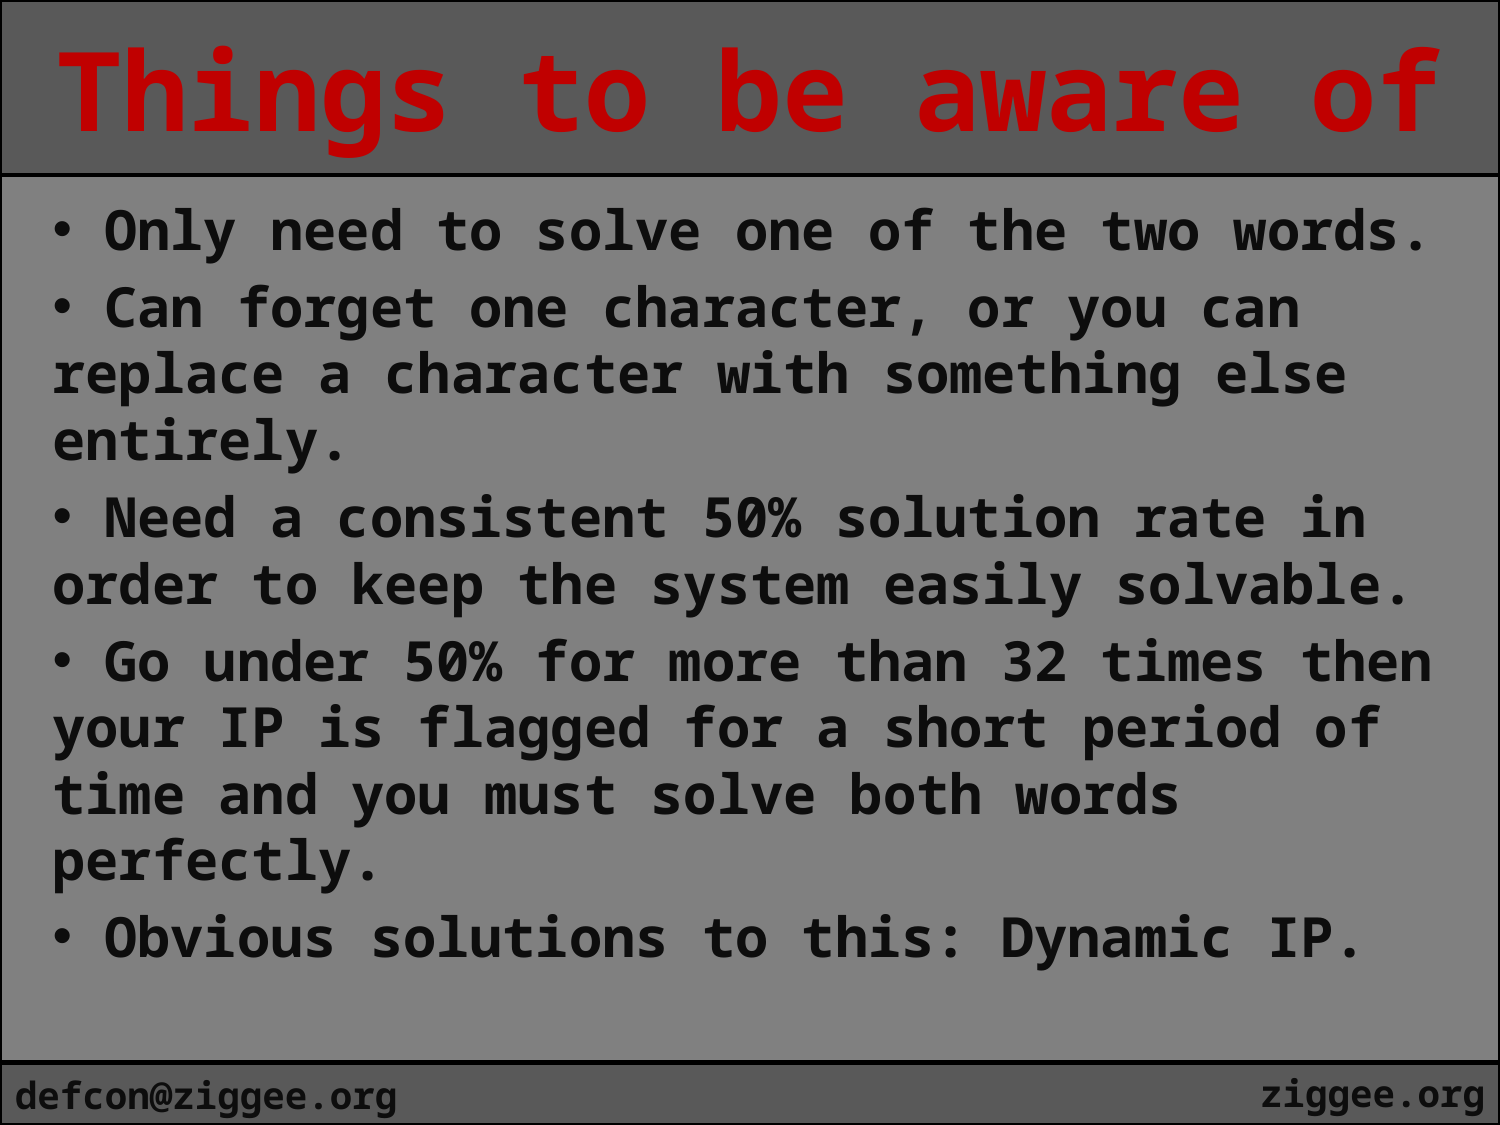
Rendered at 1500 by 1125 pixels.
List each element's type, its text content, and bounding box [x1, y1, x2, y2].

text_box [0, 177, 1500, 1060]
text_box Things to be aware of [0, 0, 1500, 175]
subtitle Only need to solve one of the two words. Can forget one character, or you can replace a character with something else entirely. Need a consistent 50% solution rate in order to keep the system easily solvable. Go under 50% for more than 32 times then your IP is flagged for a short period of time and you must solve both words perfectly. Obvious solutions to this: Dynamic IP. [37, 187, 1463, 1038]
text_box [0, 1060, 1500, 1125]
text_box ziggee.org [1187, 1062, 1500, 1123]
text_box defcon@ziggee.org [0, 1064, 463, 1125]
